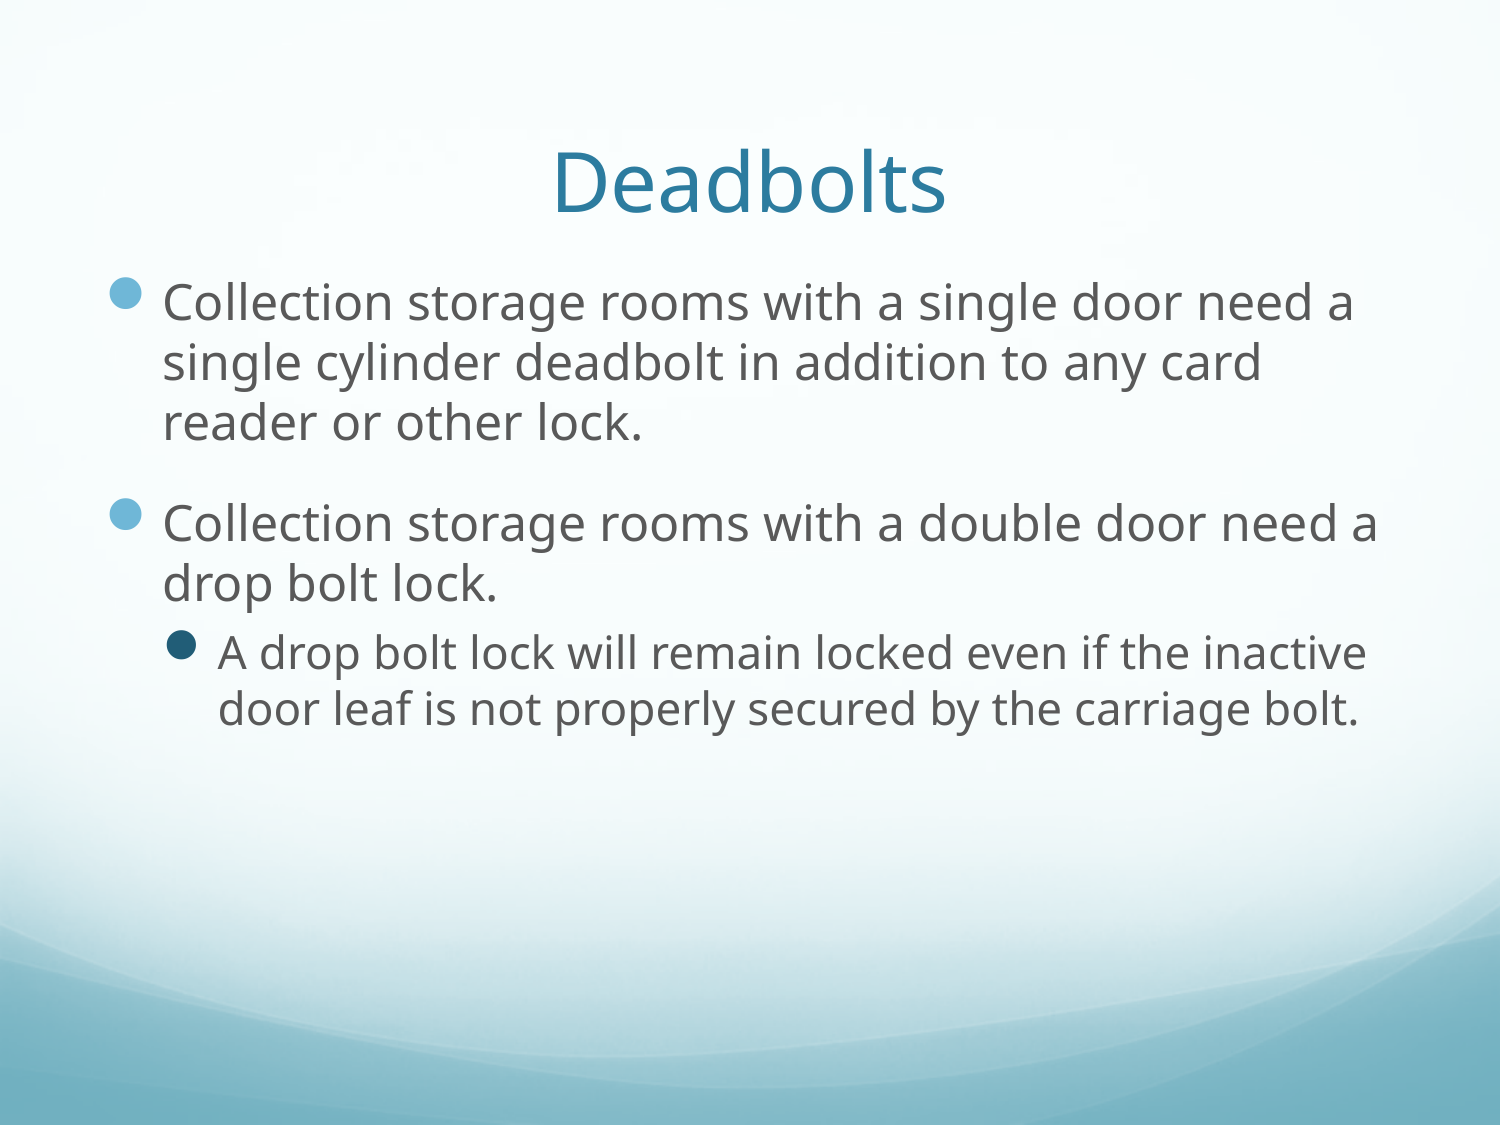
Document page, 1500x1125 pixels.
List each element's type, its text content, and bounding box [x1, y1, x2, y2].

title Deadbolts [90, 17, 1410, 237]
list Collection storage rooms with a single door need a single cylinder deadbolt in addition to any card reader or other lock. Collection storage rooms with a double door need a drop bolt lock. A drop bolt lock will remain locked even if the inactive door leaf is not properly secured by the carriage bolt. [90, 262, 1410, 975]
